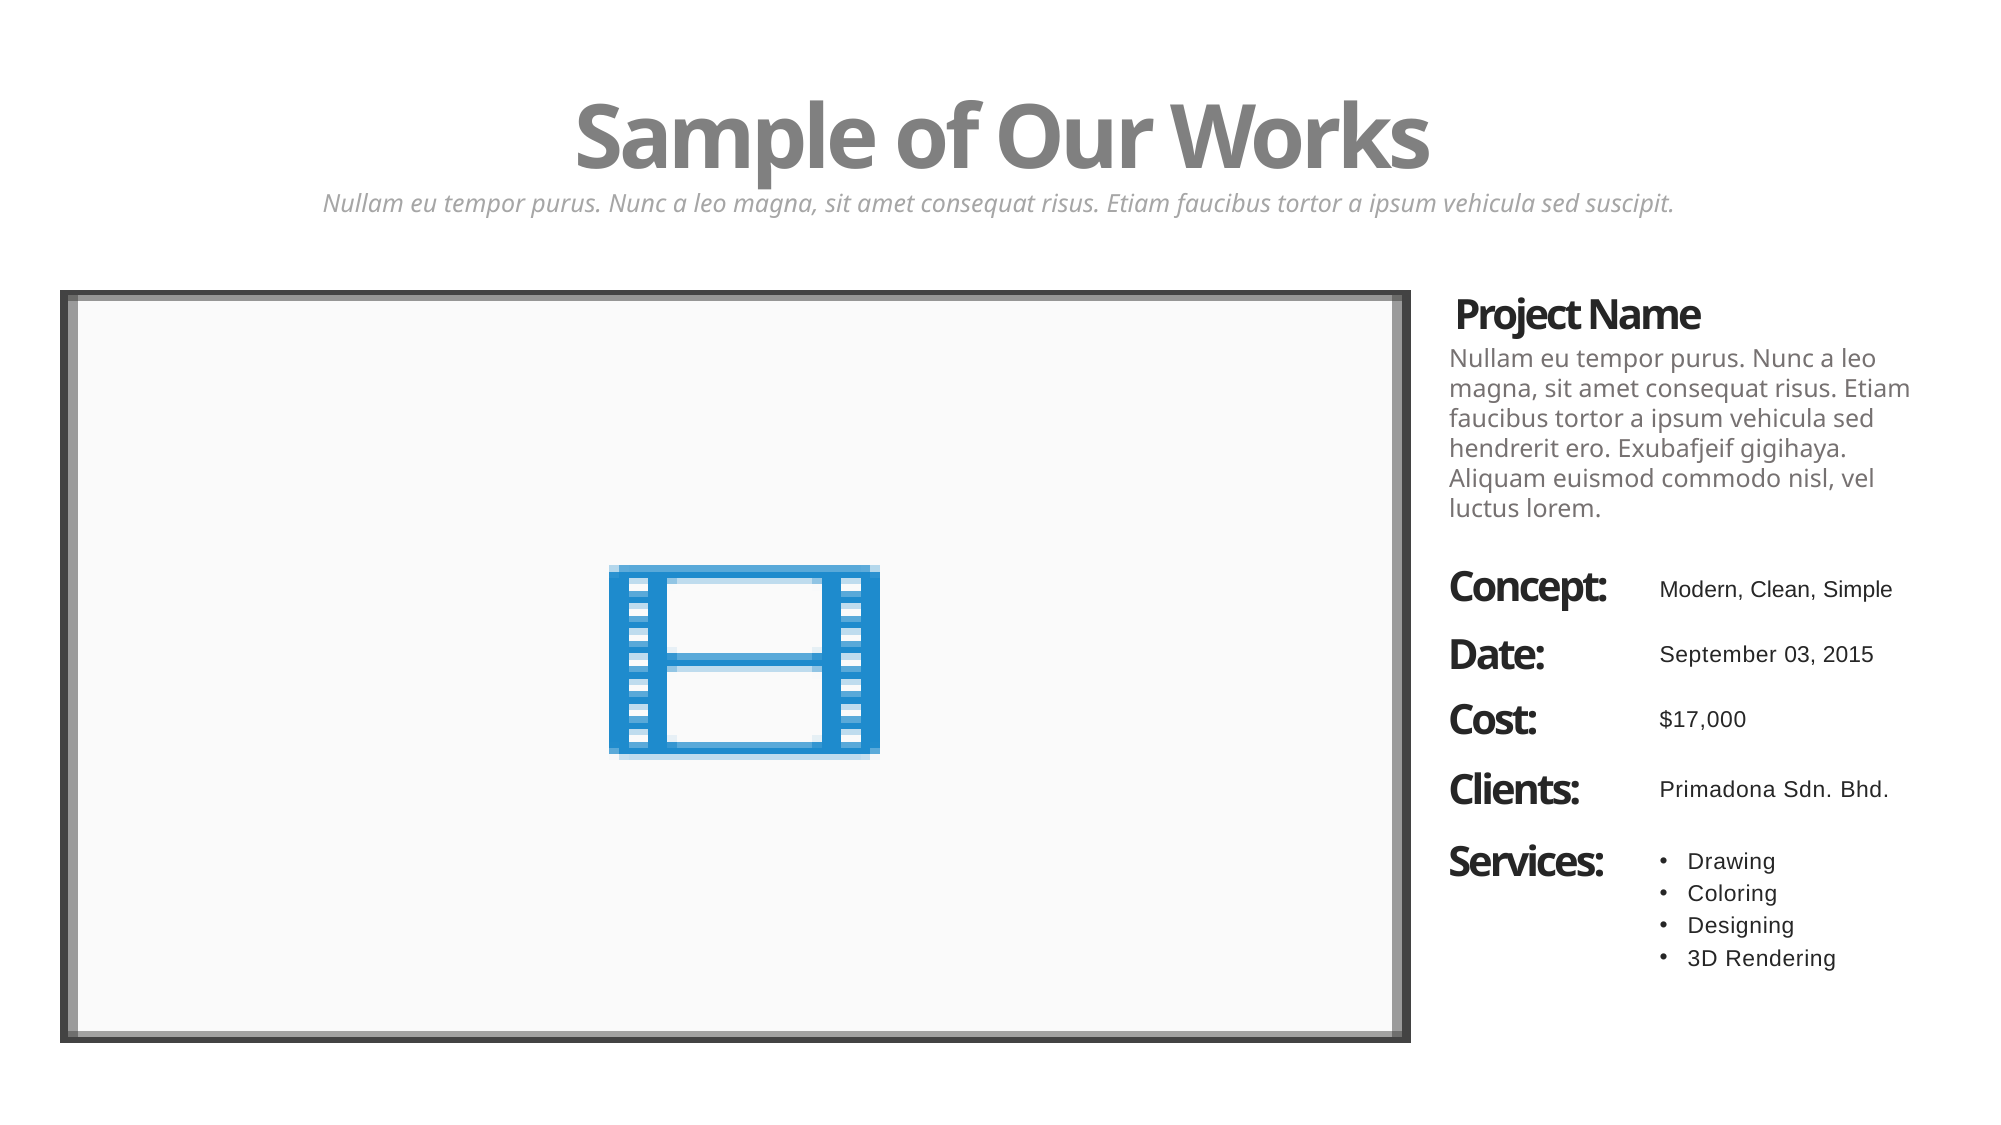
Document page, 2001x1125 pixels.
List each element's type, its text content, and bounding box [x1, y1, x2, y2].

text_box Sample of Our Works [563, 74, 1444, 182]
text_box Services: [1433, 827, 1621, 893]
text_box Nullam eu tempor purus. Nunc a leo magna, sit amet consequat risus. Etiam faucibus tortor a ipsum vehicula sed hendrerit ero. Exubafjeif gigihaya. Aliquam euismod commodo nisl, vel luctus lorem. [1434, 335, 1933, 582]
text_box Project Name [1439, 280, 1718, 346]
text_box Nullam eu tempor purus. Nunc a leo magna, sit amet consequat risus. Etiam faucibus tortor a ipsum vehicula sed suscipit. [123, 182, 1884, 223]
text_box $17,000 [1644, 697, 1891, 742]
text_box September 03, 2015 [1644, 632, 1891, 677]
text_box Clients: [1433, 755, 1597, 820]
text_box Date: [1433, 620, 1562, 686]
text_box Concept: [1433, 551, 1624, 617]
text_box Modern, Clean, Simple [1644, 566, 1933, 612]
text_box Primadona Sdn. Bhd. [1644, 767, 1908, 812]
text_box Drawing Coloring Designing 3D Rendering [1644, 839, 1908, 1030]
text_box Cost: [1433, 685, 1554, 751]
